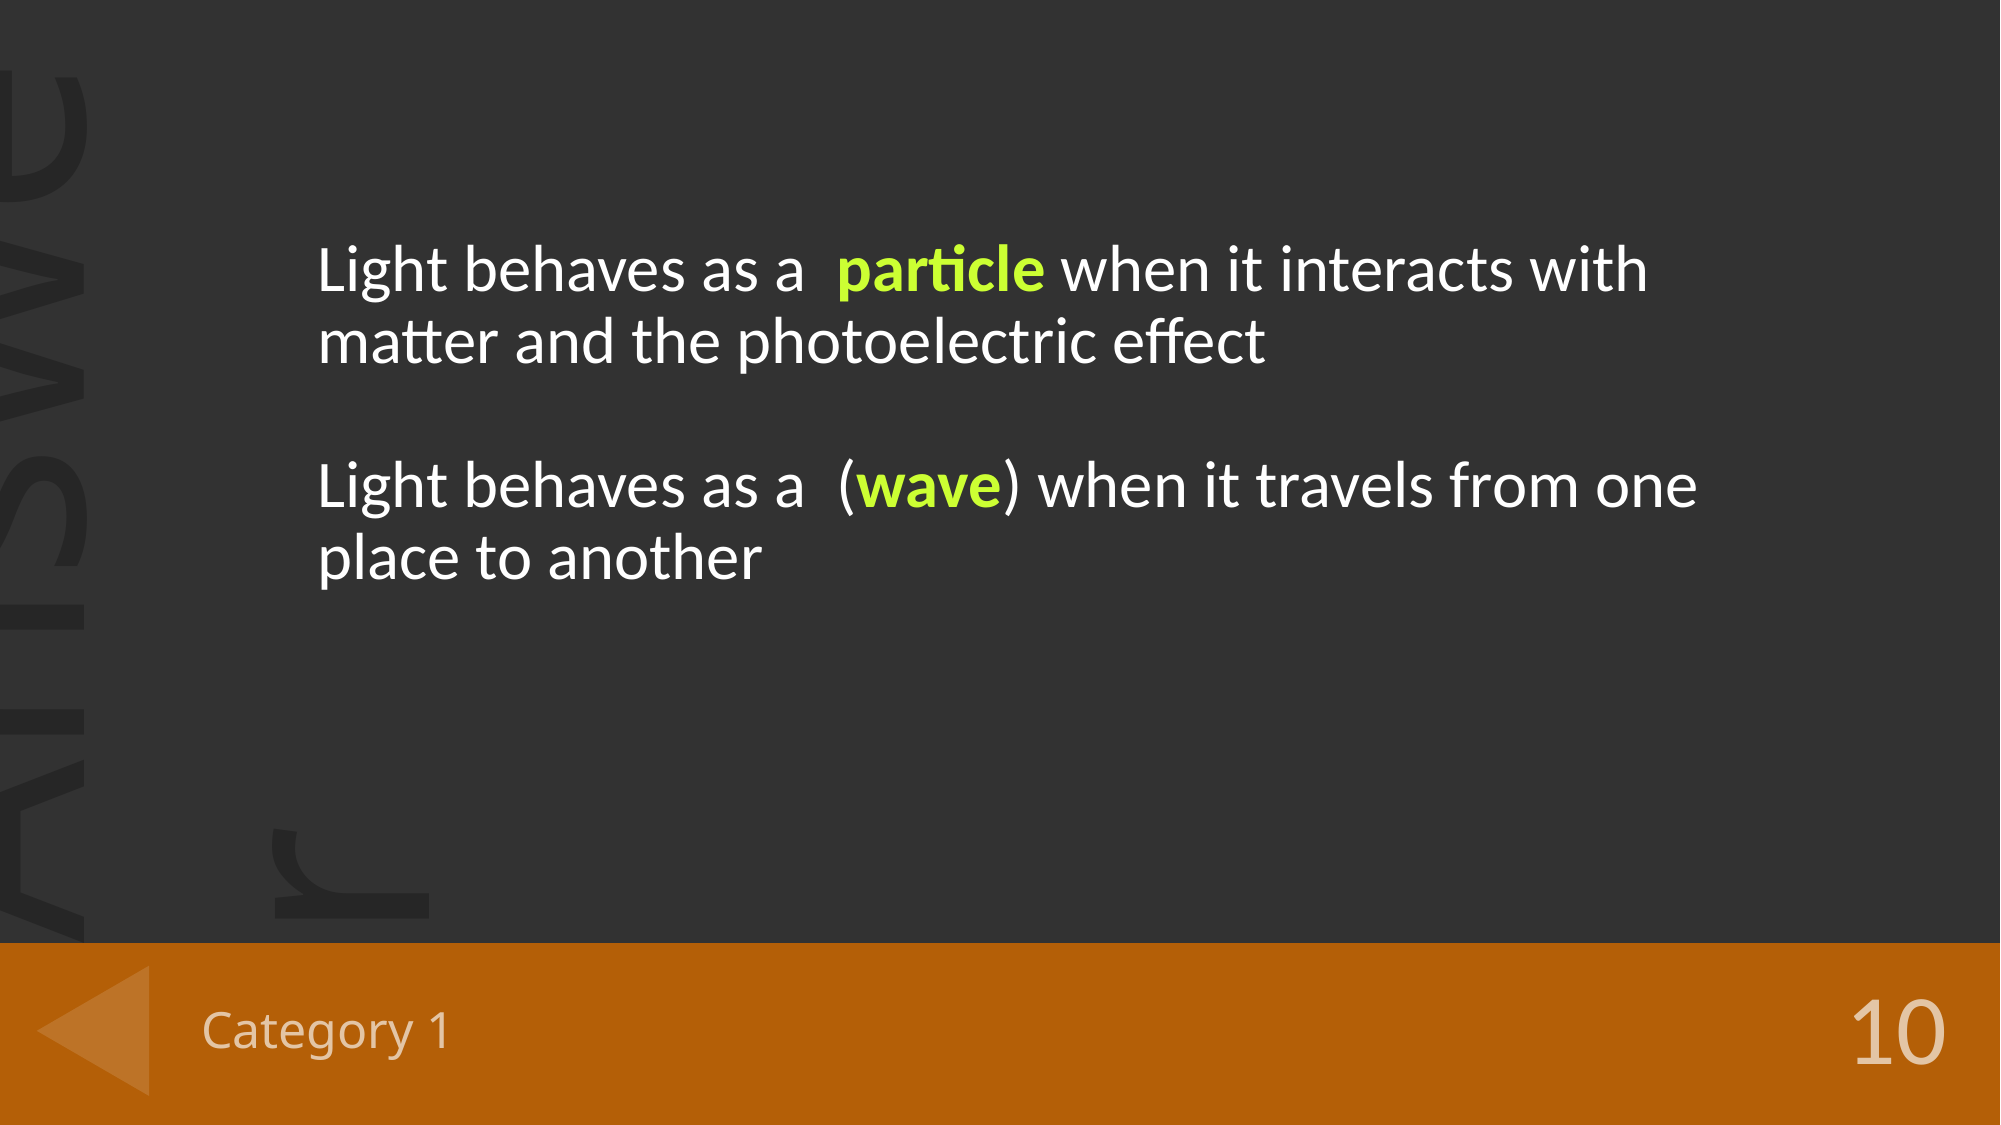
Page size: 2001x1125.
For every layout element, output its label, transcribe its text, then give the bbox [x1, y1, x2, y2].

list 10 [1494, 967, 1963, 1097]
title Category 1 [185, 967, 1494, 1097]
list Light behaves as a particle when it interacts with matter and the photoelectric effect Light behaves as a (wave) when it travels from one place to another [302, 192, 1760, 636]
